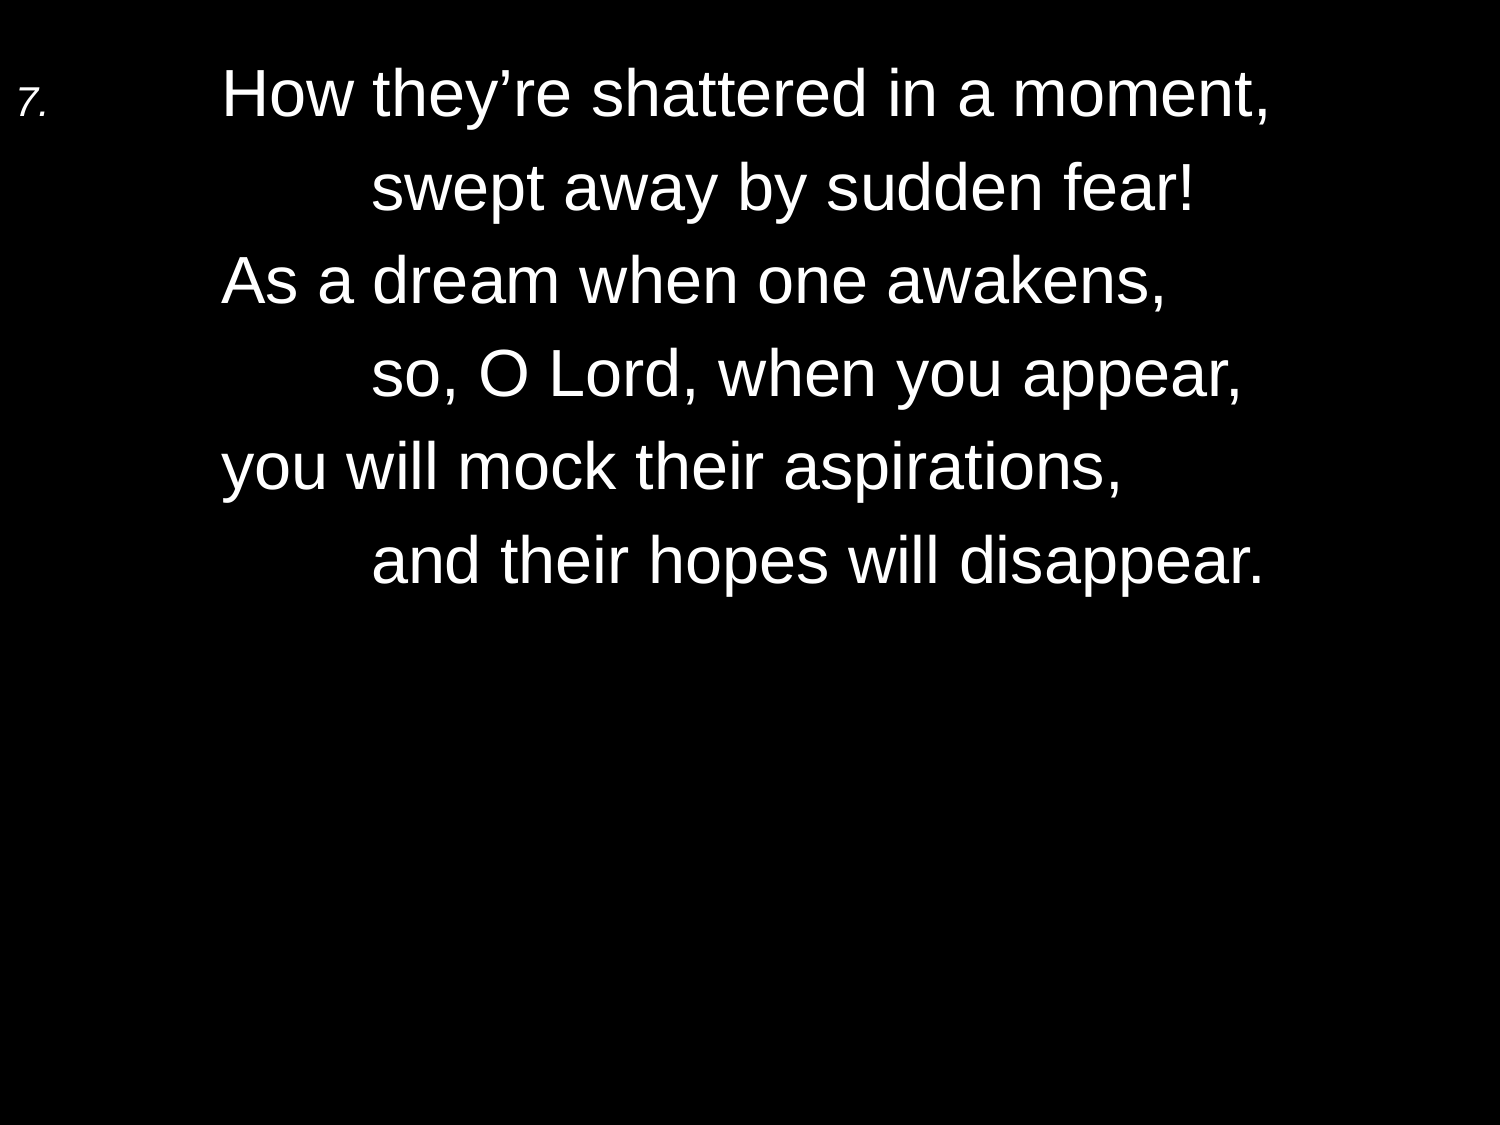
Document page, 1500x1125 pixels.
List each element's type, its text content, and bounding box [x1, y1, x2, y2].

list 7. How they’re shattered in a moment, swept away by sudden fear! As a dream when one awakens, so, O Lord, when you appear, you will mock their aspirations, and their hopes will disappear. [0, 42, 1500, 1047]
